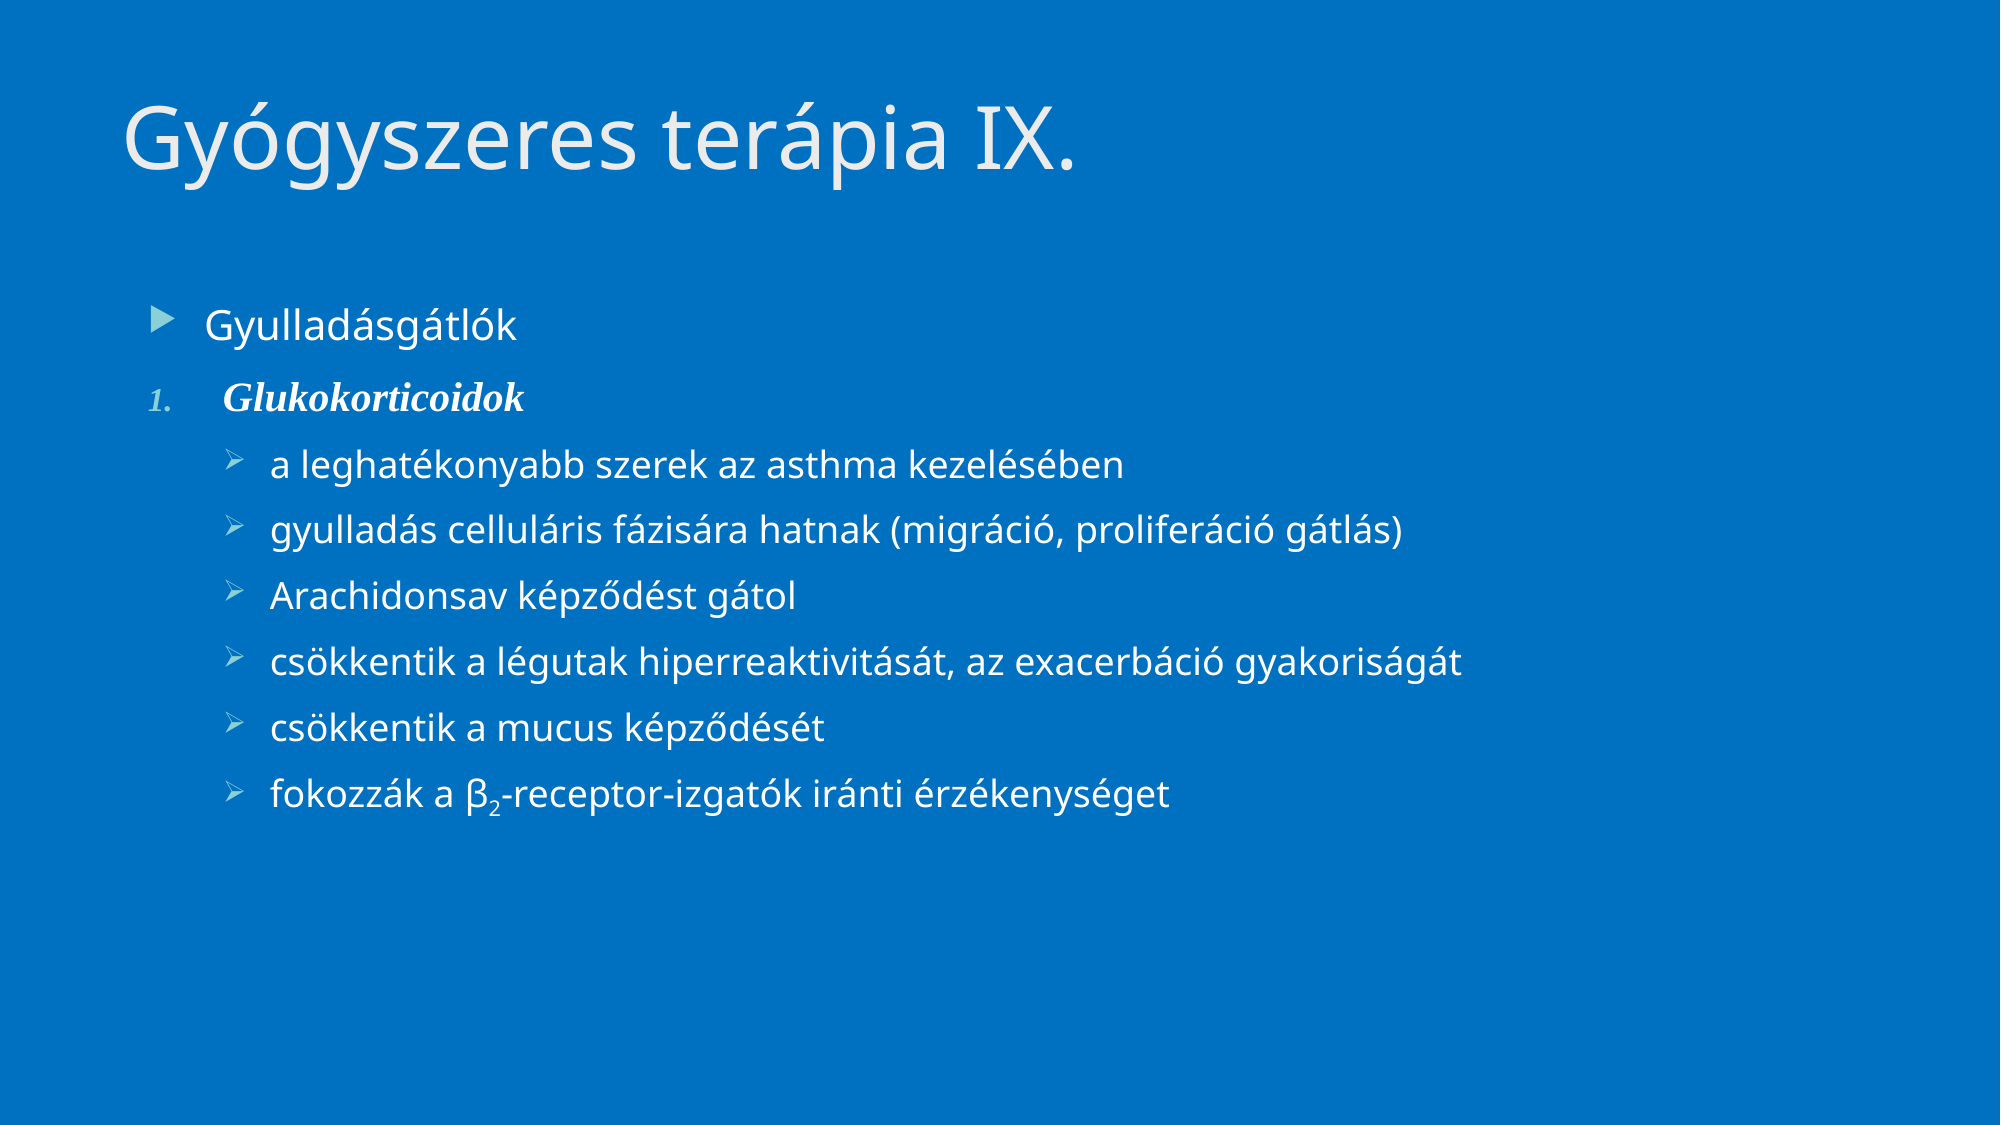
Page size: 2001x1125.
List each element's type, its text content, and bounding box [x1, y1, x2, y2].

list Gyulladásgátlók Glukokorticoidok a leghatékonyabb szerek az asthma kezelésében gyulladás celluláris fázisára hatnak (migráció, proliferáció gátlás) Arachidonsav képződést gátol csökkentik a légutak hiperreaktivitását, az exacerbáció gyakoriságát csökkentik a mucus képződését fokozzák a β2-receptor-izgatók iránti érzékenységet [132, 291, 1649, 1025]
title Gyógyszeres terápia IX. [106, 74, 1649, 304]
